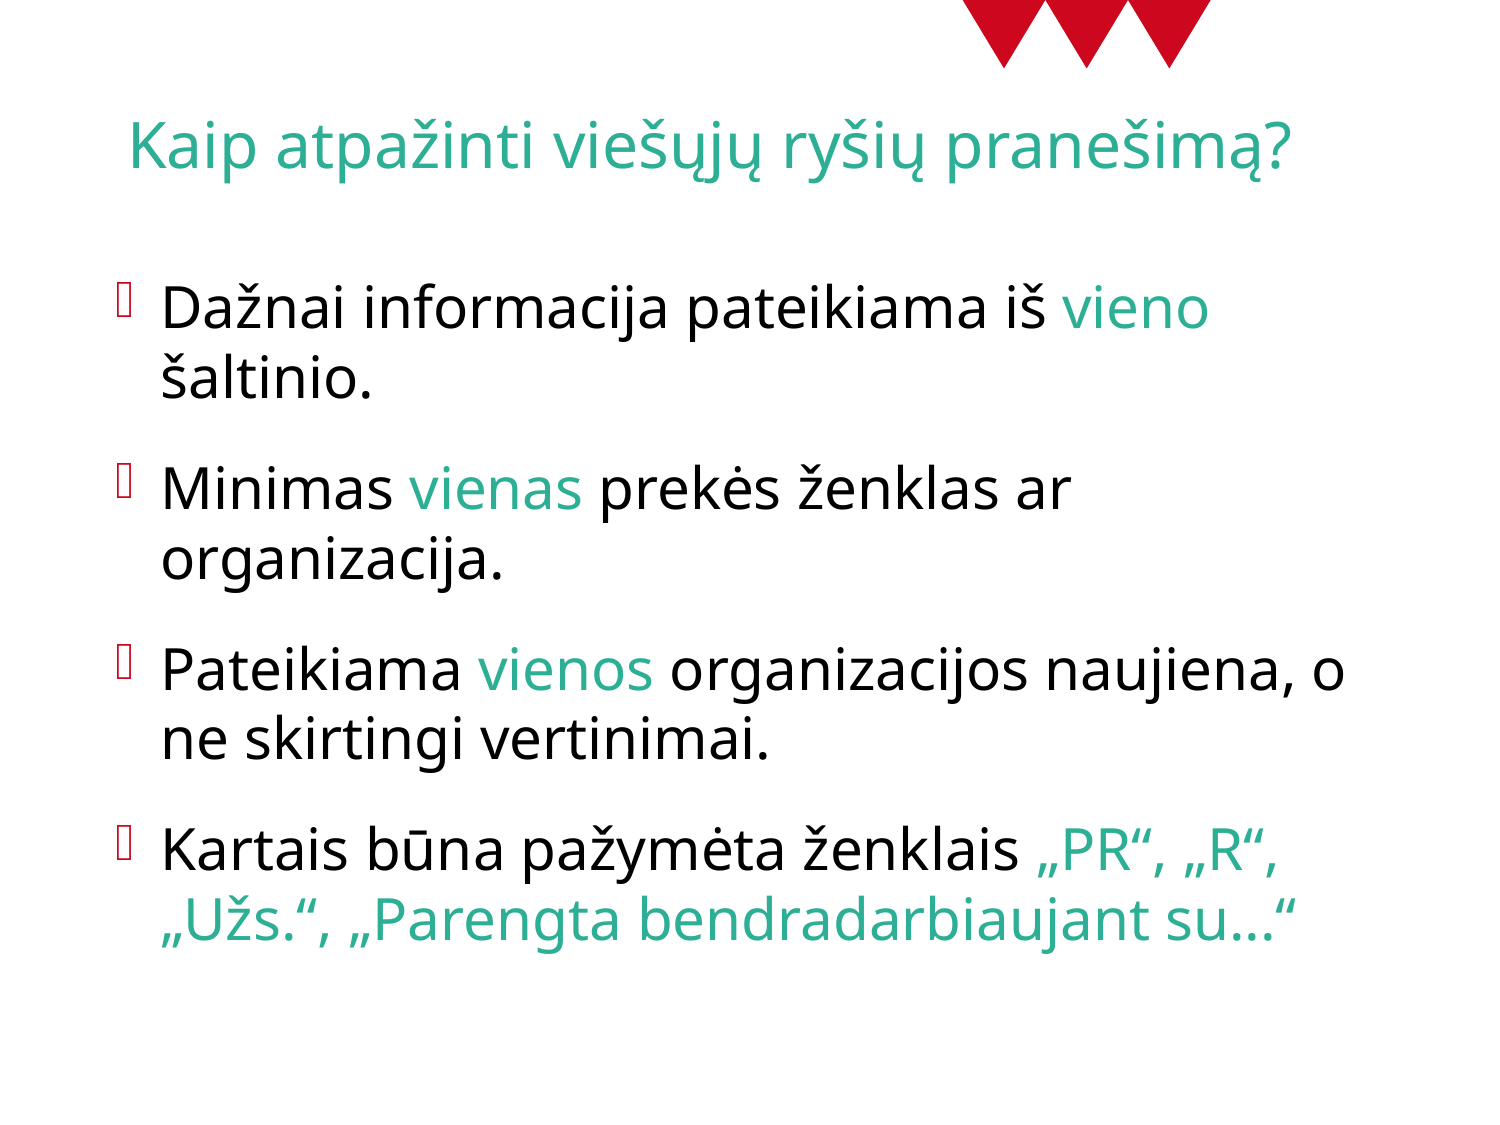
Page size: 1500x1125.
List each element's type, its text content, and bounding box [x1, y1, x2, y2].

title Kaip atpažinti viešųjų ryšių pranešimą? [112, 66, 1388, 220]
list Dažnai informacija pateikiama iš vieno šaltinio. Minimas vienas prekės ženklas ar organizacija. Pateikiama vienos organizacijos naujiena, o ne skirtingi vertinimai. Kartais būna pažymėta ženklais „PR“, „R“, „Užs.“, „Parengta bendradarbiaujant su...“ [100, 262, 1400, 1012]
